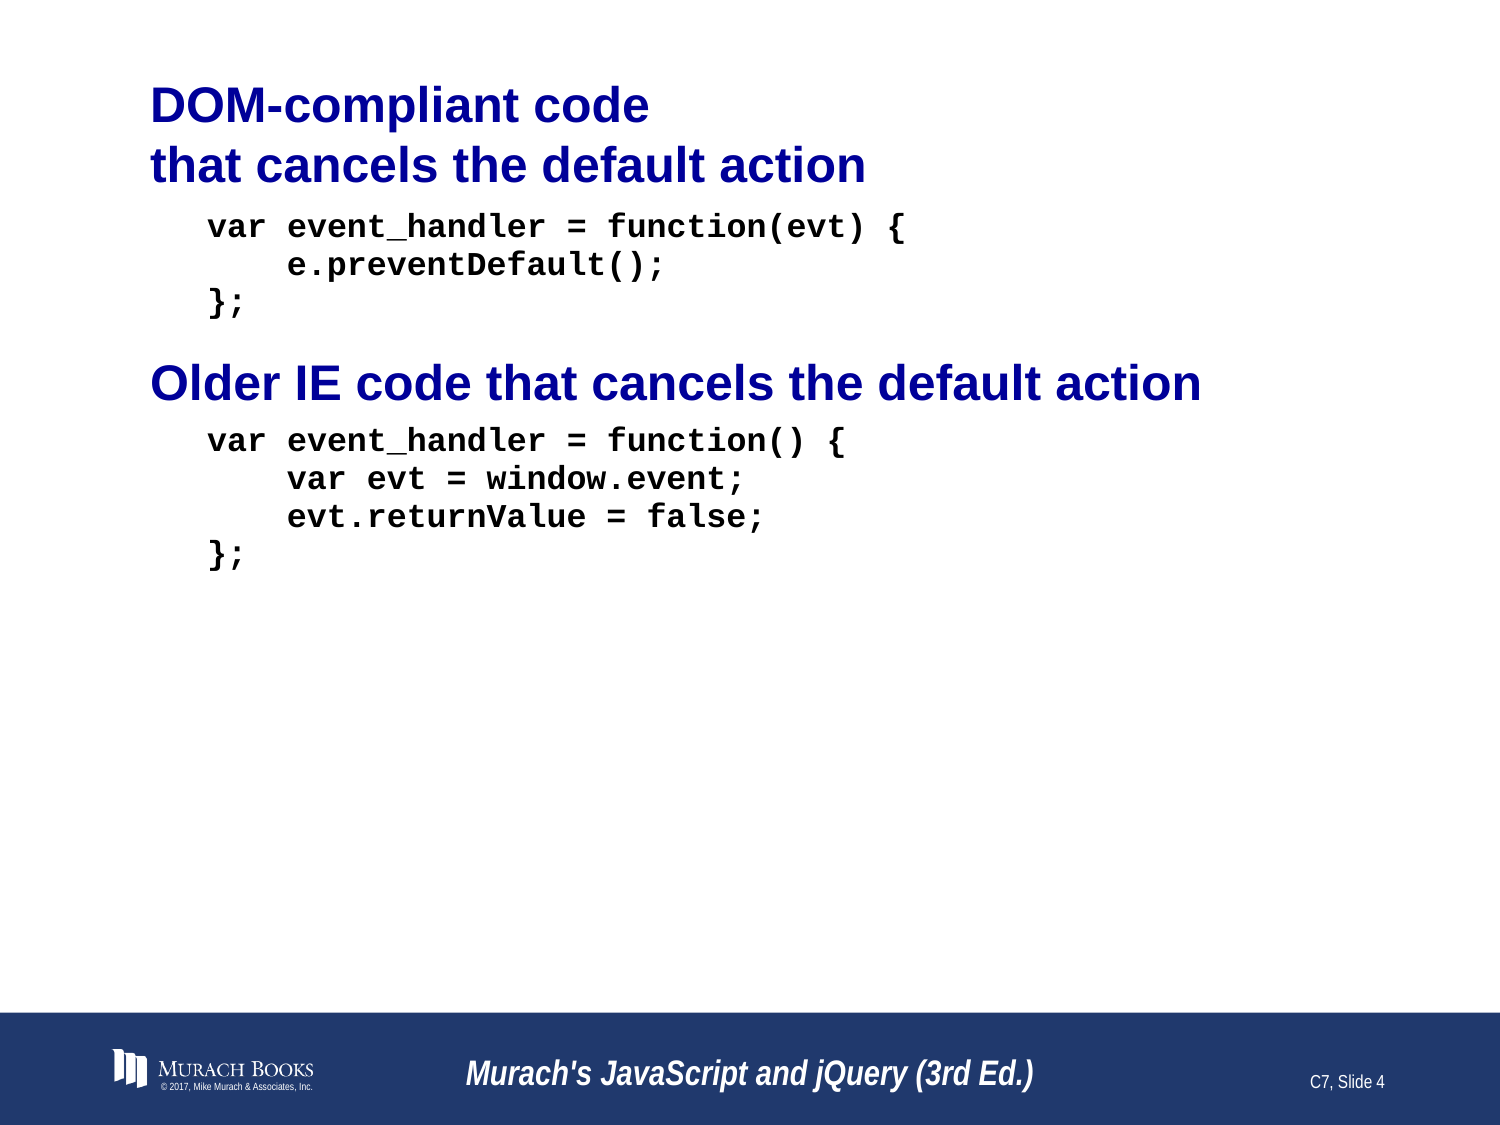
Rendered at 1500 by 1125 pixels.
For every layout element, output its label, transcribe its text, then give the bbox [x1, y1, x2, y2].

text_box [149, 209, 1350, 576]
slide_number Murach's JavaScript and jQuery (3rd Ed.) [463, 1025, 1050, 1100]
slide_number C7, Slide 4 [1087, 1025, 1400, 1100]
footer © 2017, Mike Murach & Associates, Inc. [12, 1025, 463, 1100]
title DOM-compliant code that cancels the default action [150, 102, 1350, 164]
